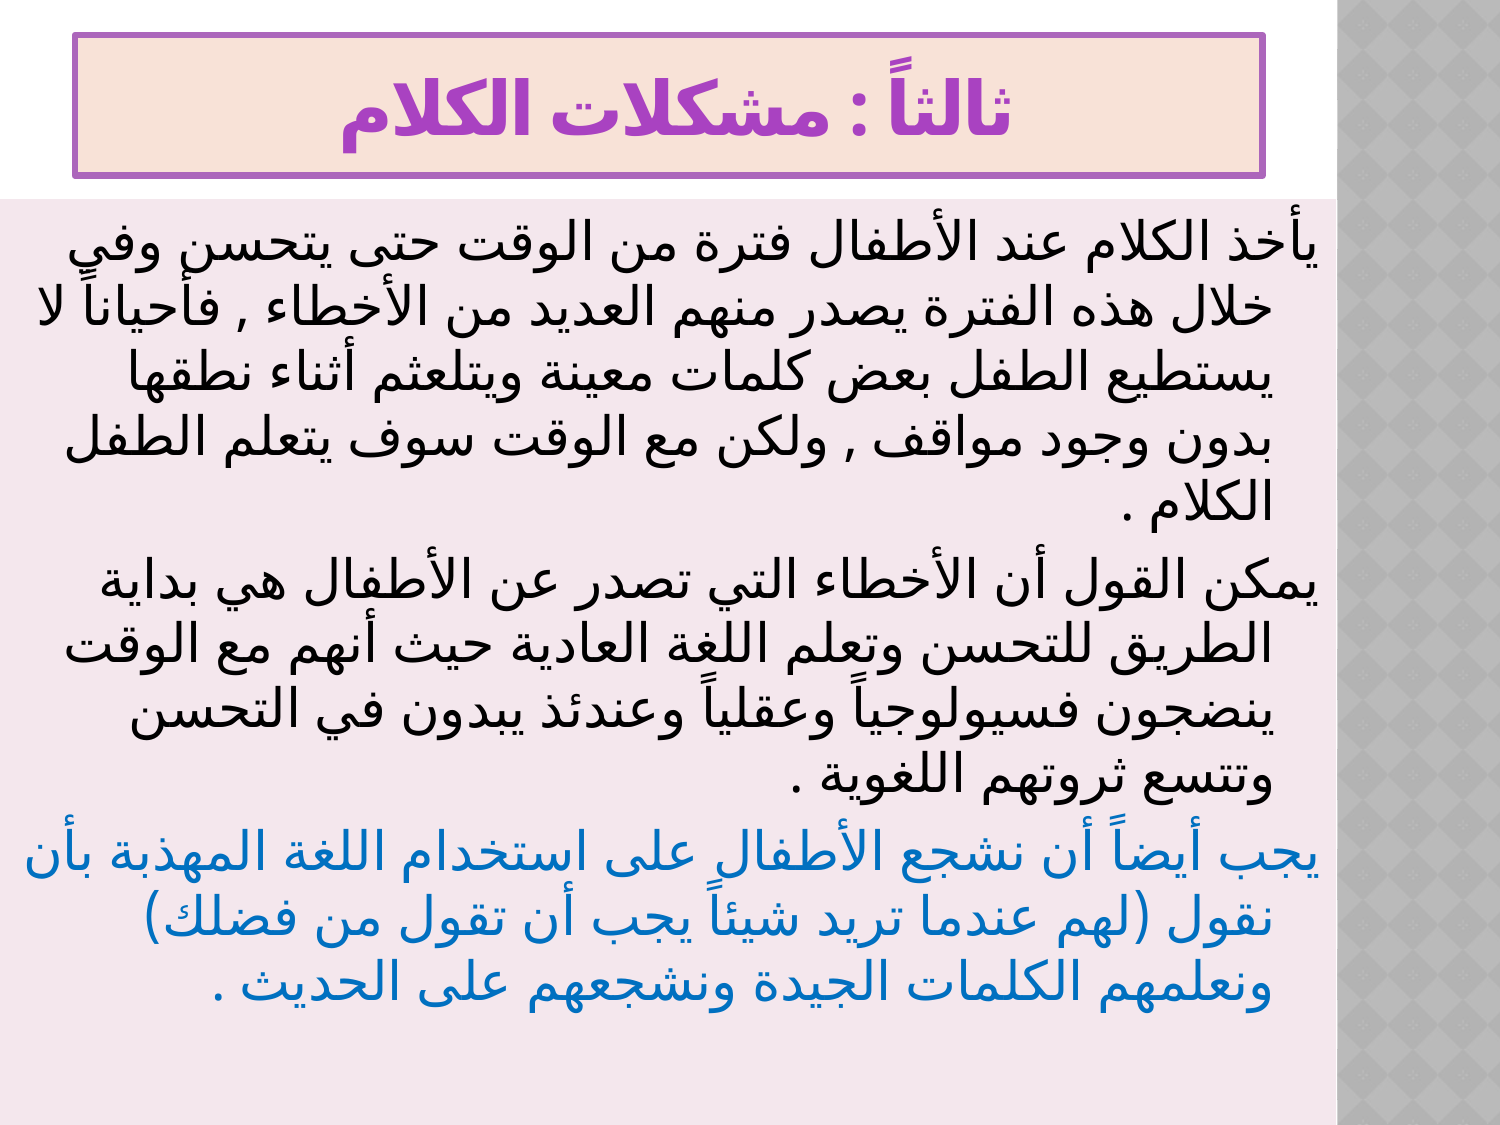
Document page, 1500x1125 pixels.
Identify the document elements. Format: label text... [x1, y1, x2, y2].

title ثالثاً : مشكلات الكلام [72, 32, 1266, 179]
list يأخذ الكلام عند الأطفال فترة من الوقت حتى يتحسن وفي خلال هذه الفترة يصدر منهم العديد من الأخطاء , فأحياناً لا يستطيع الطفل بعض كلمات معينة ويتلعثم أثناء نطقها بدون وجود مواقف , ولكن مع الوقت سوف يتعلم الطفل الكلام . يمكن القول أن الأخطاء التي تصدر عن الأطفال هي بداية الطريق للتحسن وتعلم اللغة العادية حيث أنهم مع الوقت ينضجون فسيولوجياً وعقلياً وعندئذ يبدون في التحسن وتتسع ثروتهم اللغوية . يجب أيضاً أن نشجع الأطفال على استخدام اللغة المهذبة بأن نقول (لهم عندما تريد شيئاً يجب أن تقول من فضلك) ونعلمهم الكلمات الجيدة ونشجعهم على الحديث . [0, 199, 1336, 1125]
